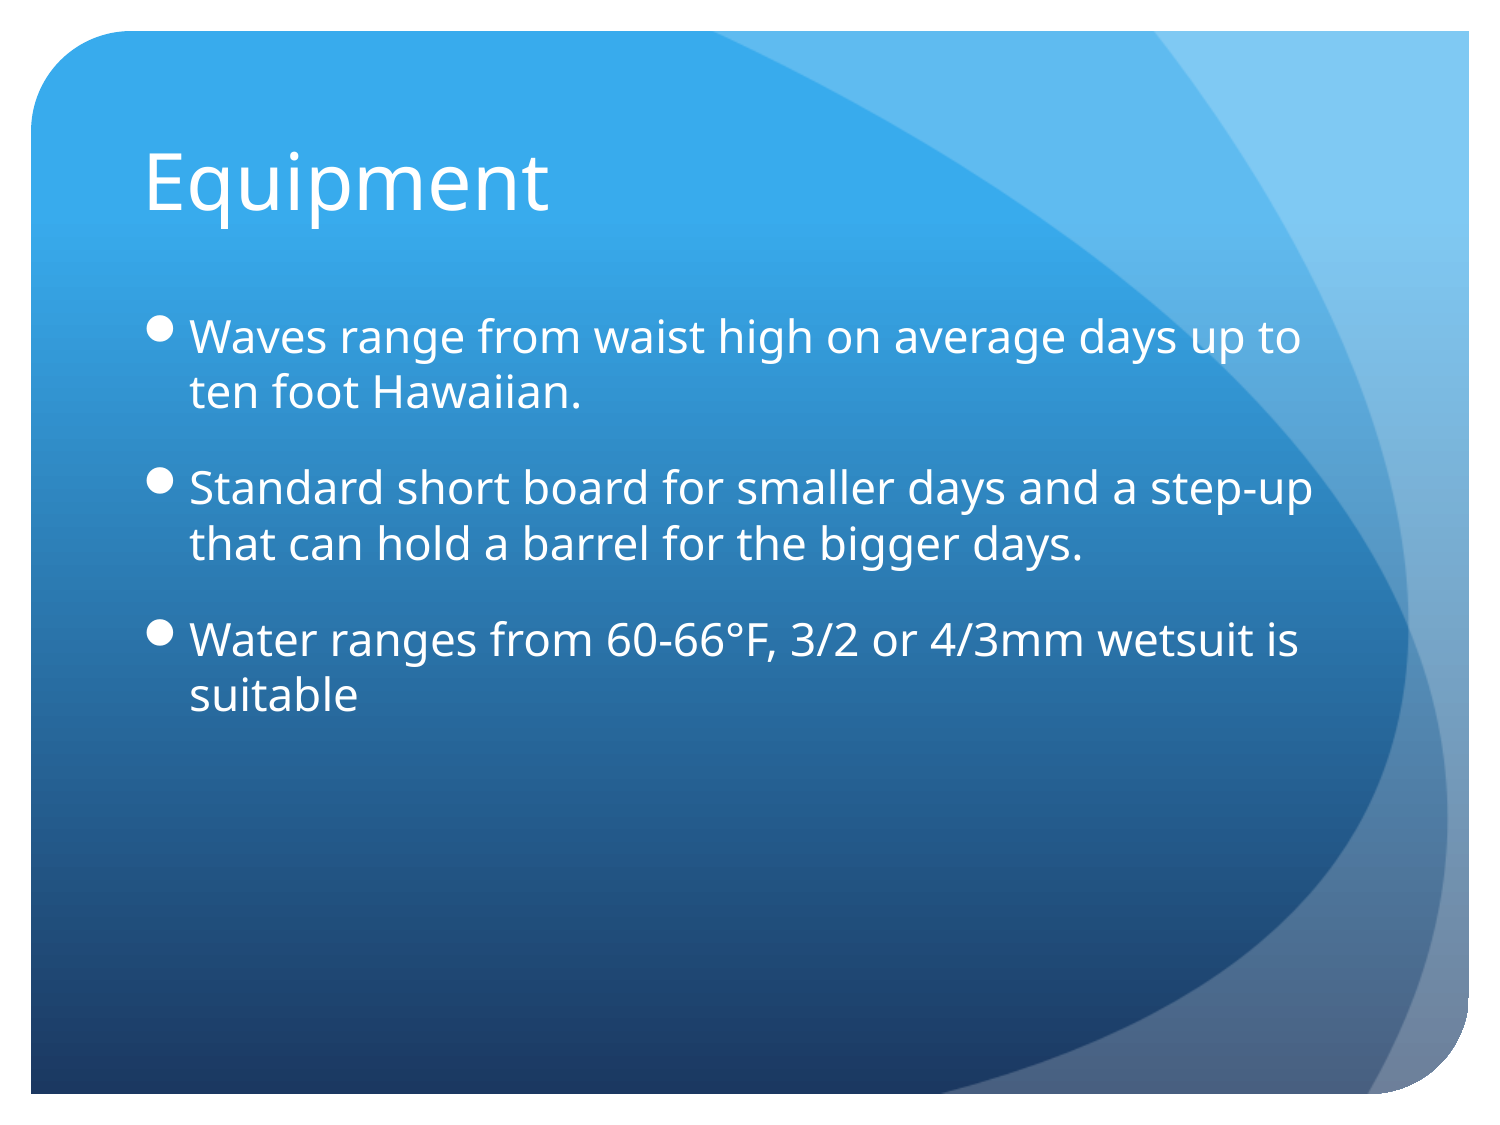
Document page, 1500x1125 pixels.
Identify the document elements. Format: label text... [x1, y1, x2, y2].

picture [24, 30, 1473, 1094]
title Equipment [127, 62, 1372, 234]
list Waves range from waist high on average days up to ten foot Hawaiian. Standard short board for smaller days and a step-up that can hold a barrel for the bigger days. Water ranges from 60-66°F, 3/2 or 4/3mm wetsuit is suitable [127, 299, 1372, 991]
